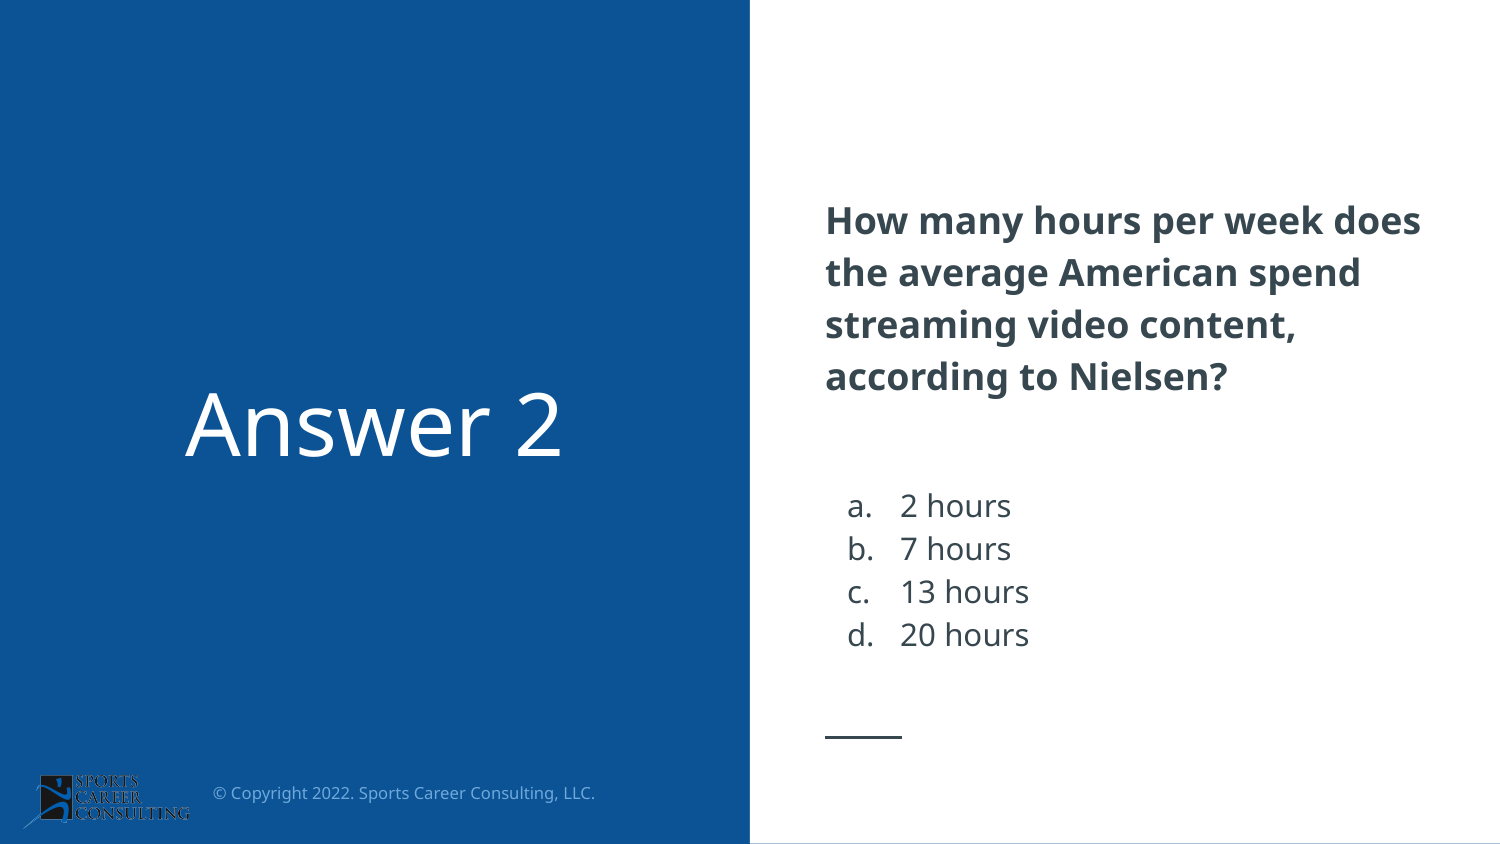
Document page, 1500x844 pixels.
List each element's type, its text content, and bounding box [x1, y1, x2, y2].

list How many hours per week does the average American spend streaming video content, according to Nielsen? 2 hours 7 hours 13 hours 20 hours [810, 118, 1455, 725]
title Answer 2 [43, 298, 708, 546]
picture [22, 774, 190, 829]
text_box © Copyright 2022. Sports Career Consulting, LLC. [197, 767, 750, 838]
